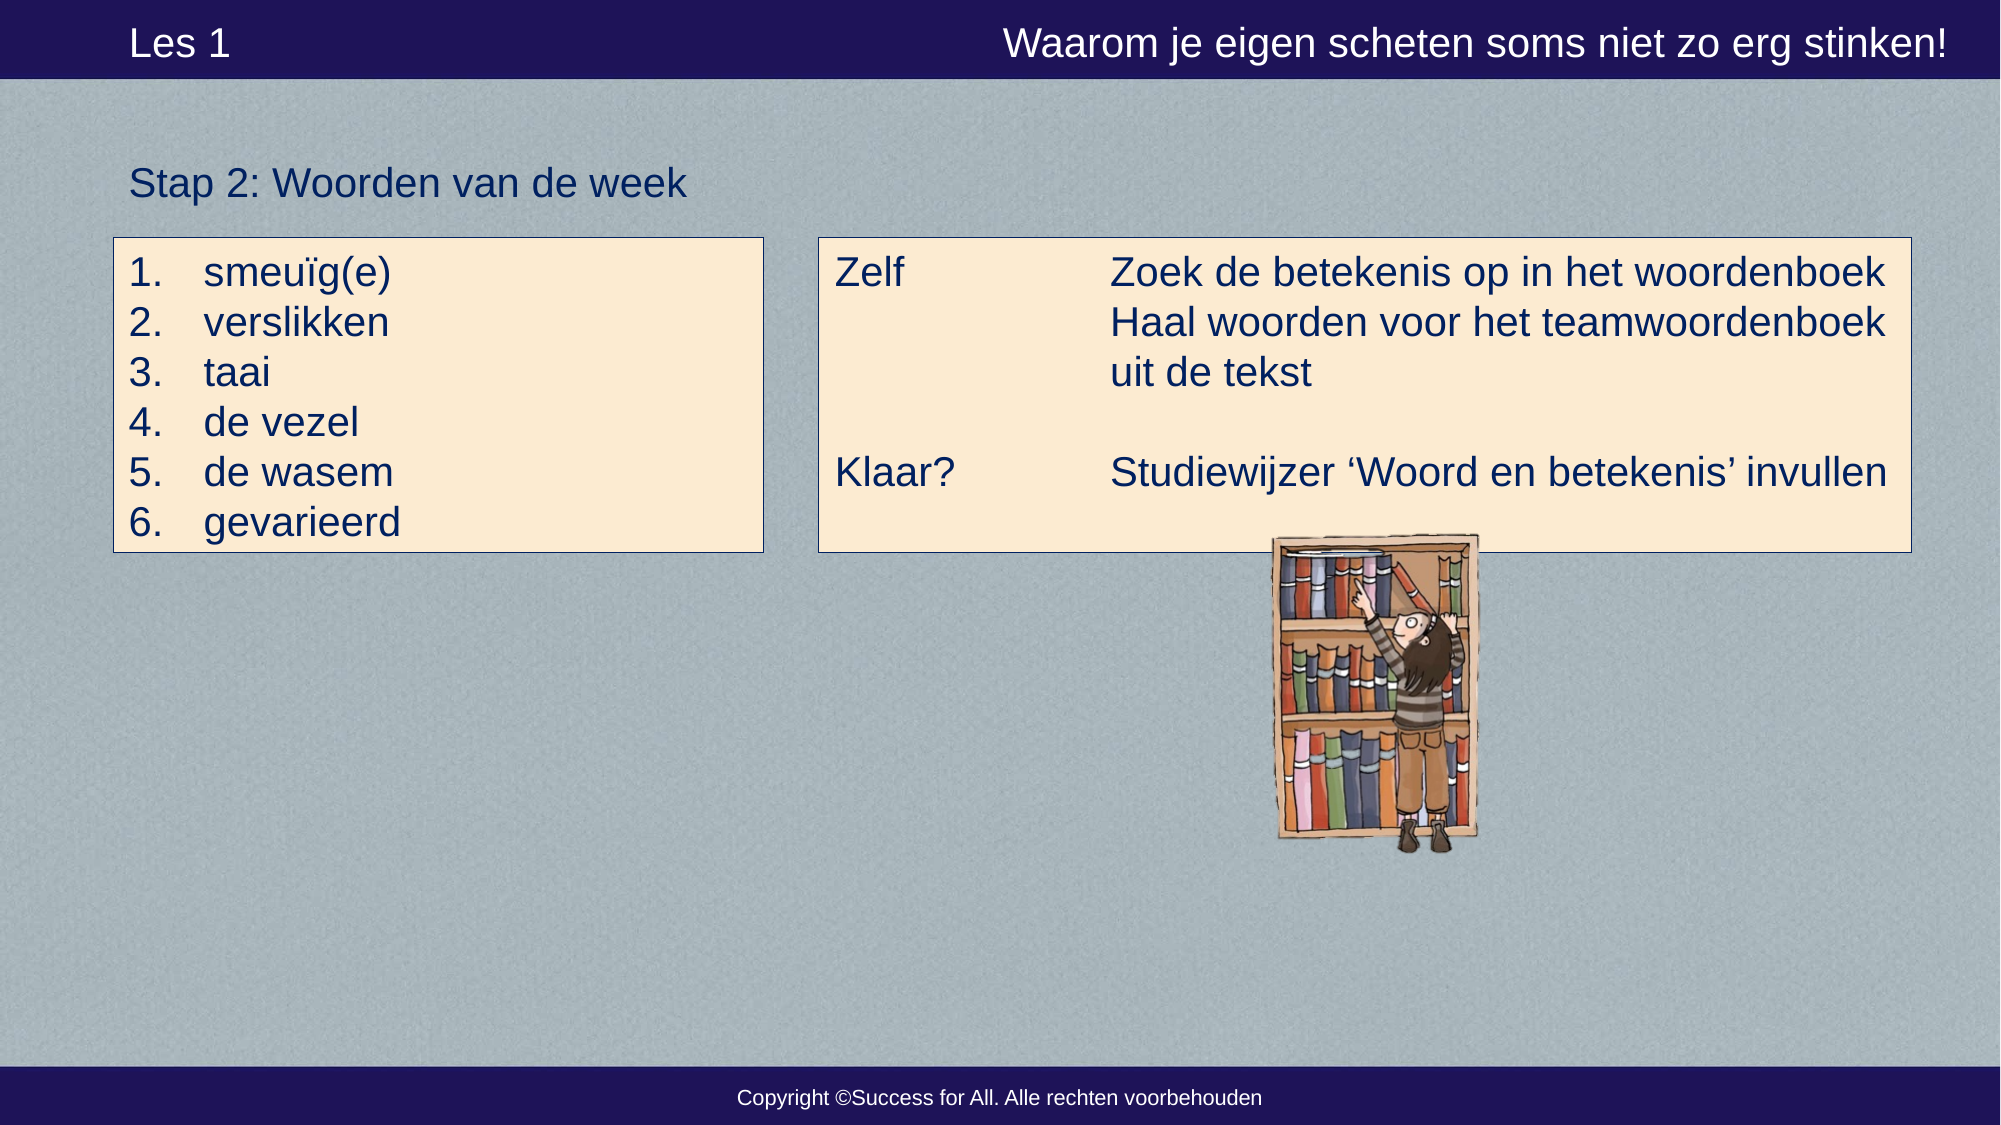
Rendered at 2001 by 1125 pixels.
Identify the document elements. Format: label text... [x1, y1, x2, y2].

text_box Les 1 [114, 8, 354, 73]
picture [0, 0, 2001, 1125]
text_box Waarom je eigen scheten soms niet zo erg stinken! [786, 8, 1963, 73]
text_box Copyright ©Success for All. Alle rechten voorbehouden [0, 1076, 2000, 1125]
text_box Zelf Zoek de betekenis op in het woordenboek Haal woorden voor het teamwoordenboek uit de tekst Klaar? Studiewijzer ‘Woord en betekenis’ invullen [818, 237, 1912, 553]
text_box smeuïg(e) verslikken taai de vezel de wasem gevarieerd [113, 237, 764, 553]
text_box Stap 2: Woorden van de week [113, 148, 1635, 214]
